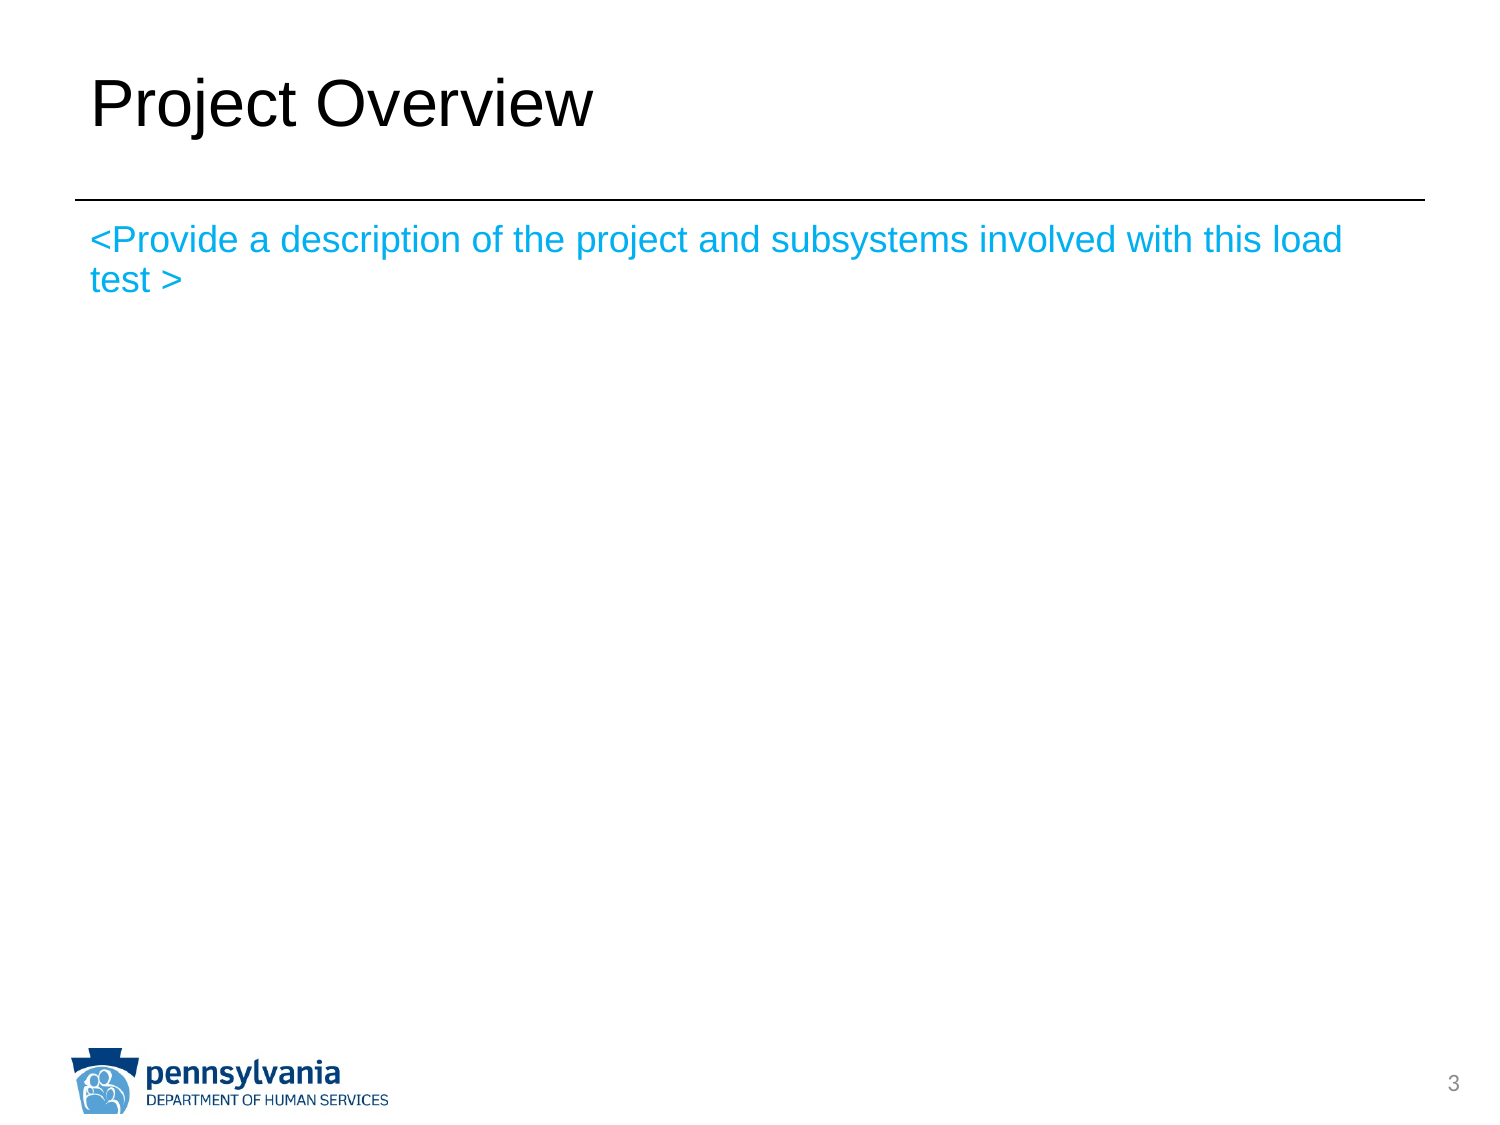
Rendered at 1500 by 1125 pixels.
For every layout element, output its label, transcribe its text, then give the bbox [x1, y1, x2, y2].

picture [71, 1048, 388, 1114]
title Project Overview [75, 24, 1425, 175]
list <Provide a description of the project and subsystems involved with this load test > [75, 212, 1425, 1038]
slide_number 3 [1350, 1062, 1475, 1100]
